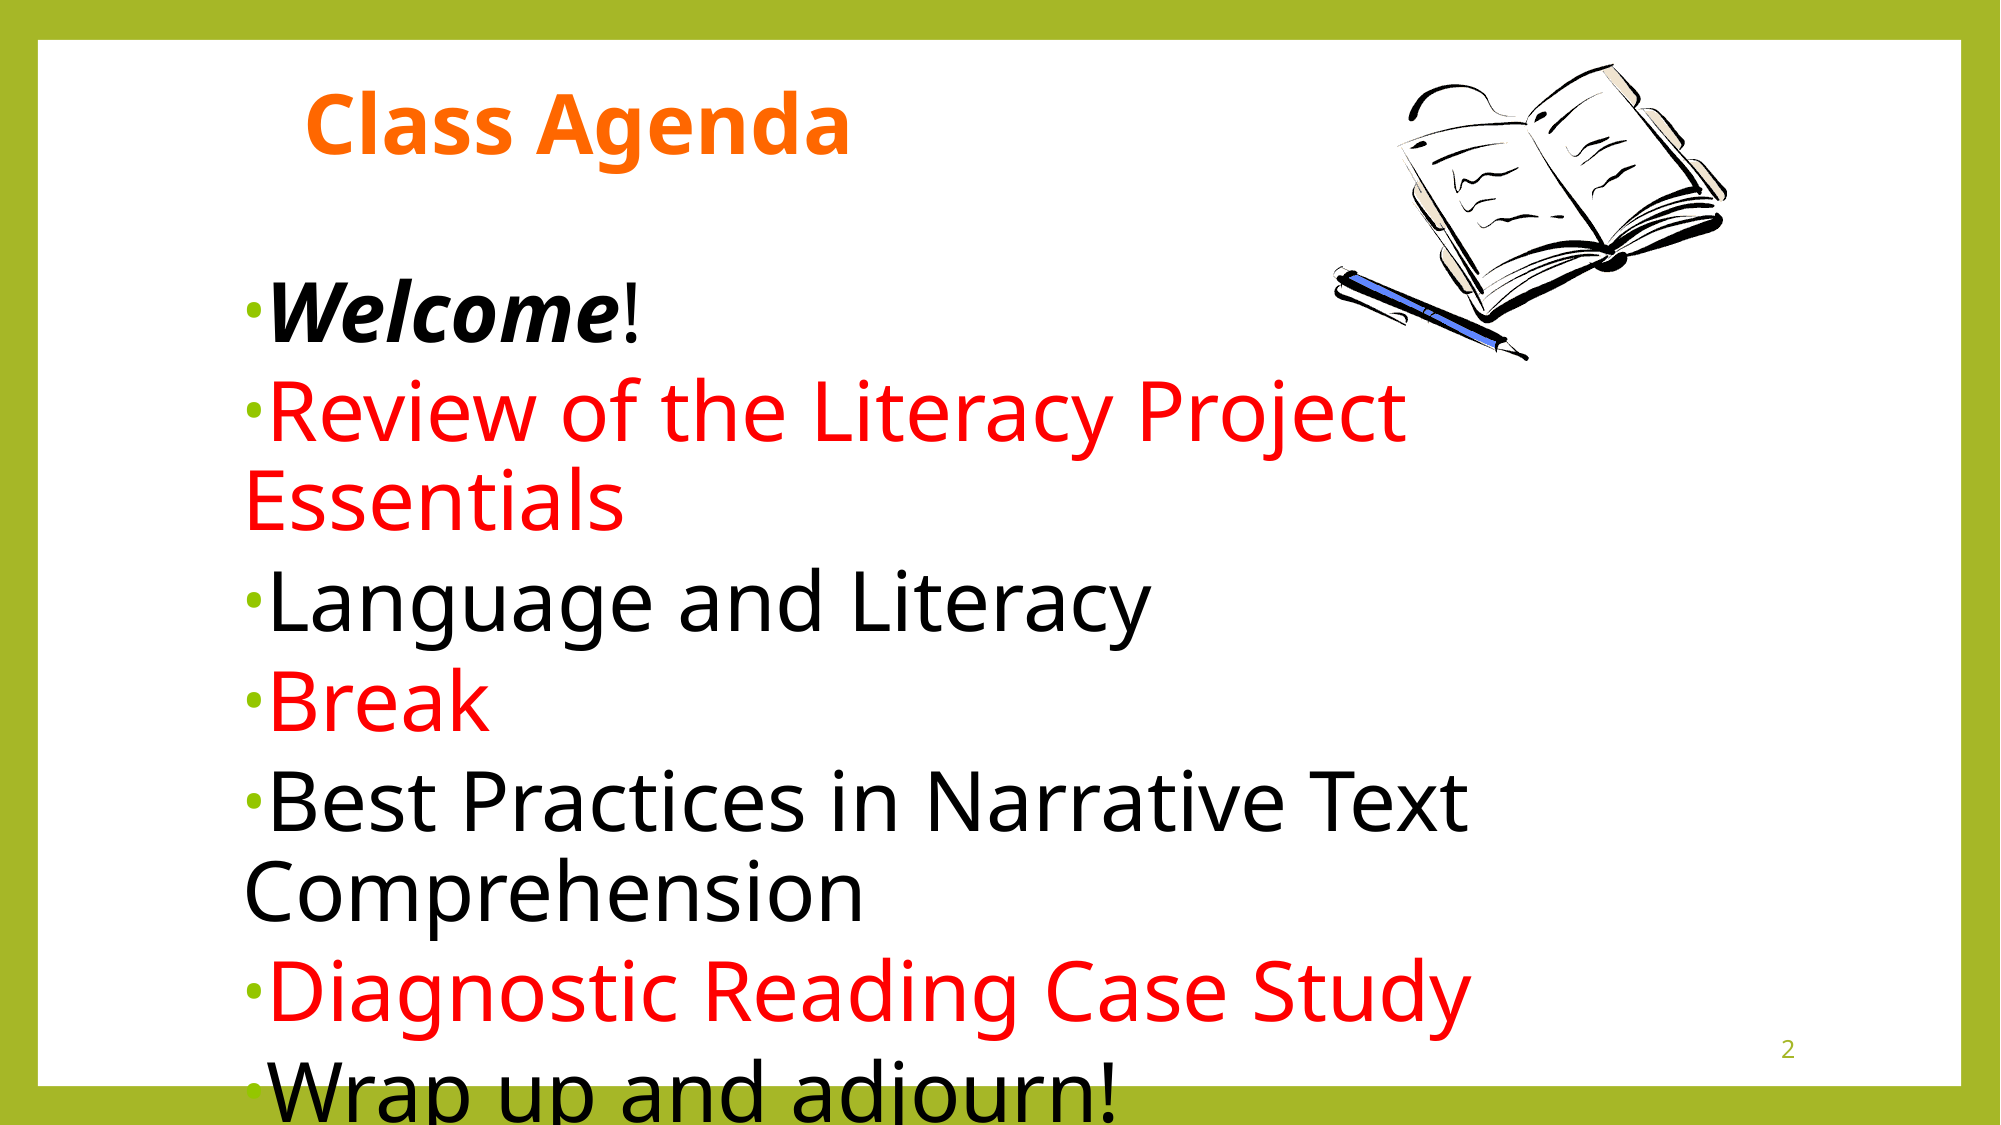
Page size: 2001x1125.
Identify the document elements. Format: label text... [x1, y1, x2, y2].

title Class Agenda [288, 33, 1189, 222]
picture [1328, 63, 1728, 362]
slide_number 2 [1530, 1020, 1811, 1081]
list Welcome! Review of the Literacy Project Essentials Language and Literacy Break Best Practices in Narrative Text Comprehension Diagnostic Reading Case Study Wrap up and adjourn! [223, 270, 1671, 1125]
